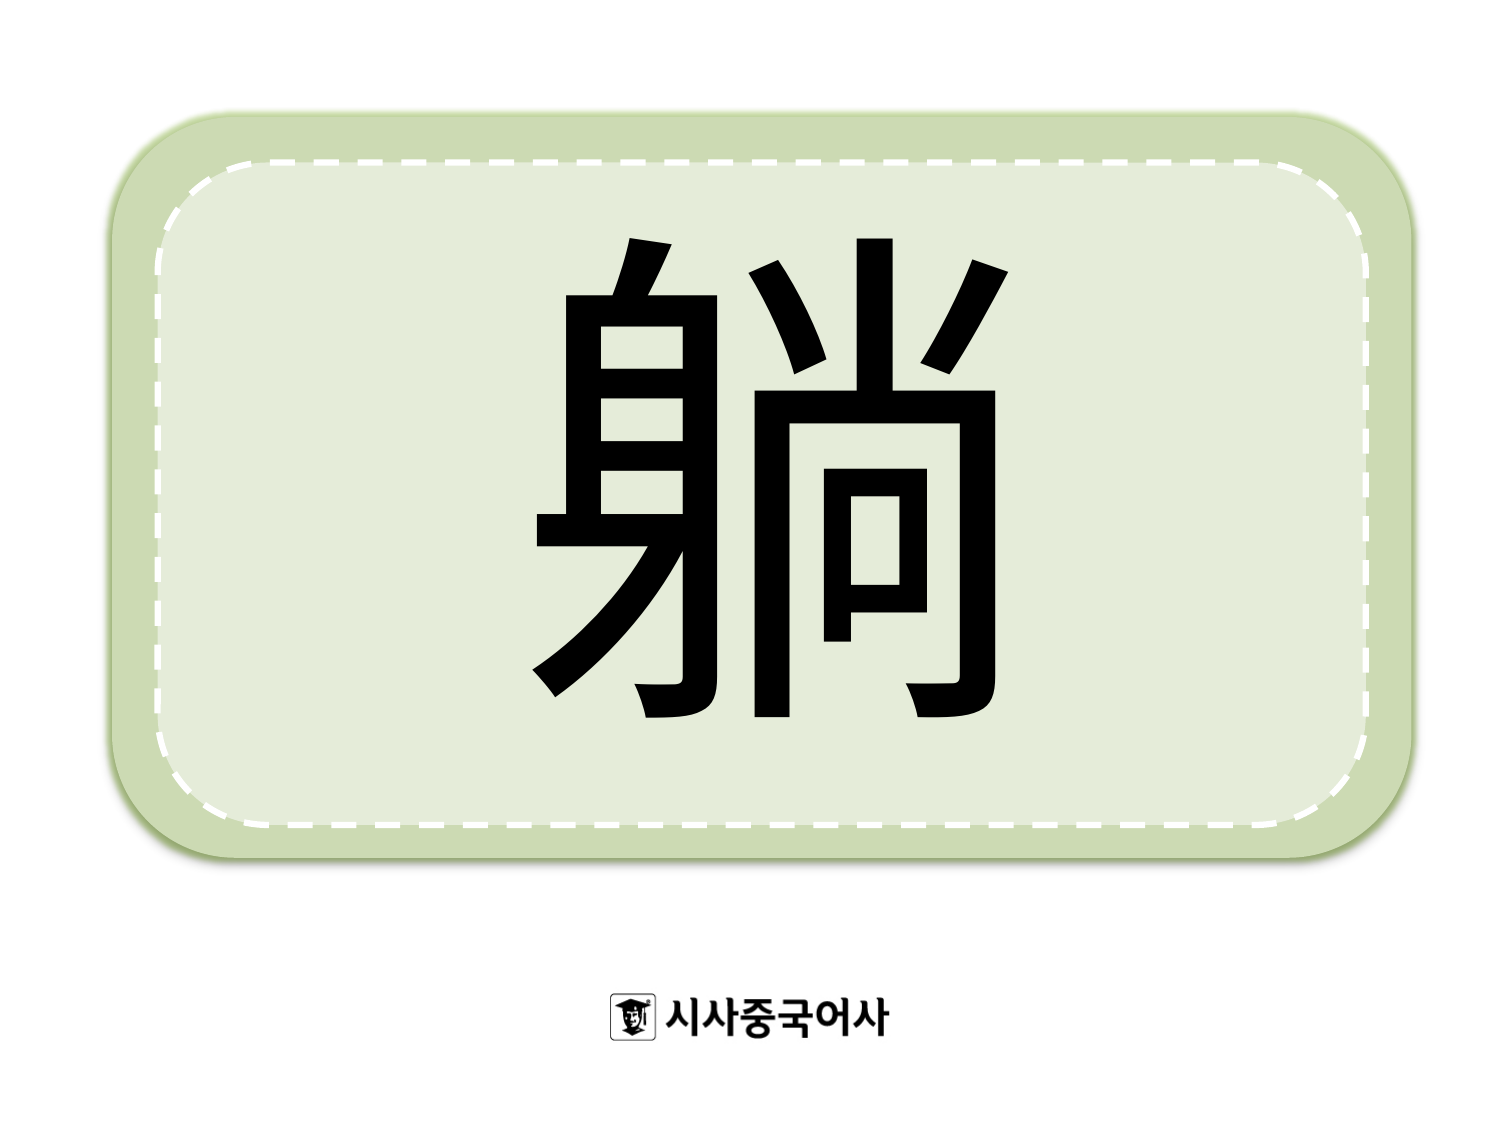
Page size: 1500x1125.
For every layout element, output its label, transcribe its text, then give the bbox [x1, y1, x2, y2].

text_box 躺 [171, 137, 1380, 800]
picture [602, 987, 898, 1047]
text_box [162, 160, 1371, 824]
